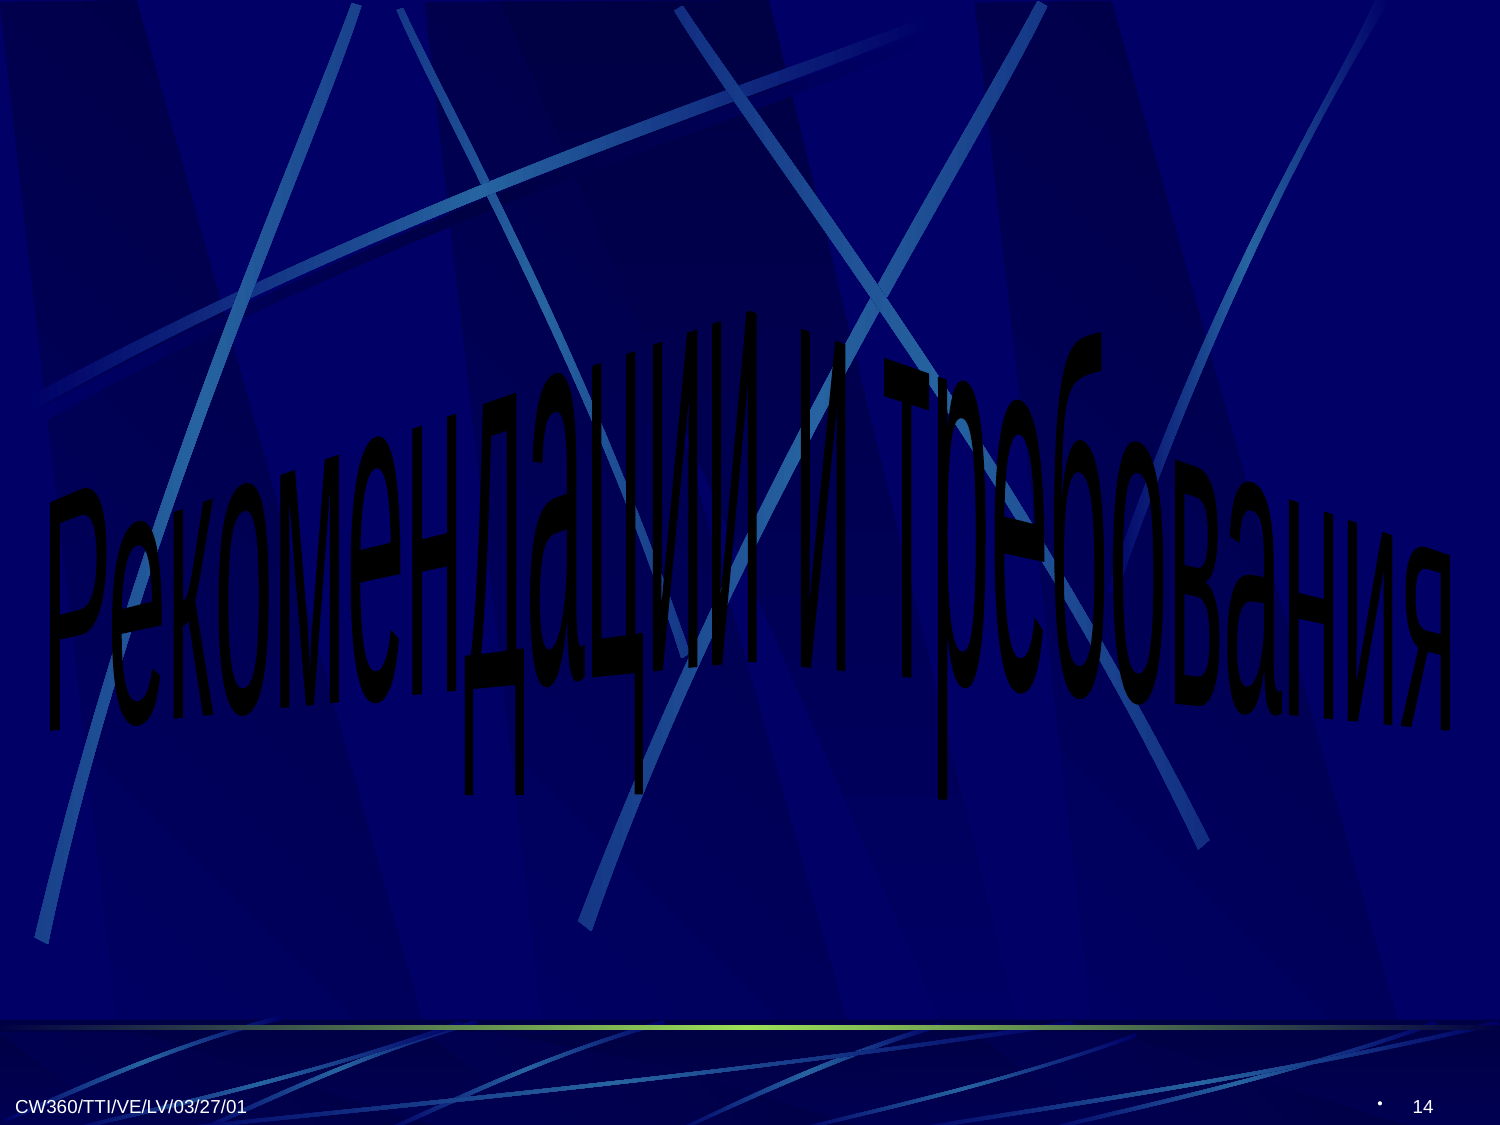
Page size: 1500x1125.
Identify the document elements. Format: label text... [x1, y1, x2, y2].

footer CW360/TTI/VE/LV/03/27/01 [0, 1074, 401, 1125]
